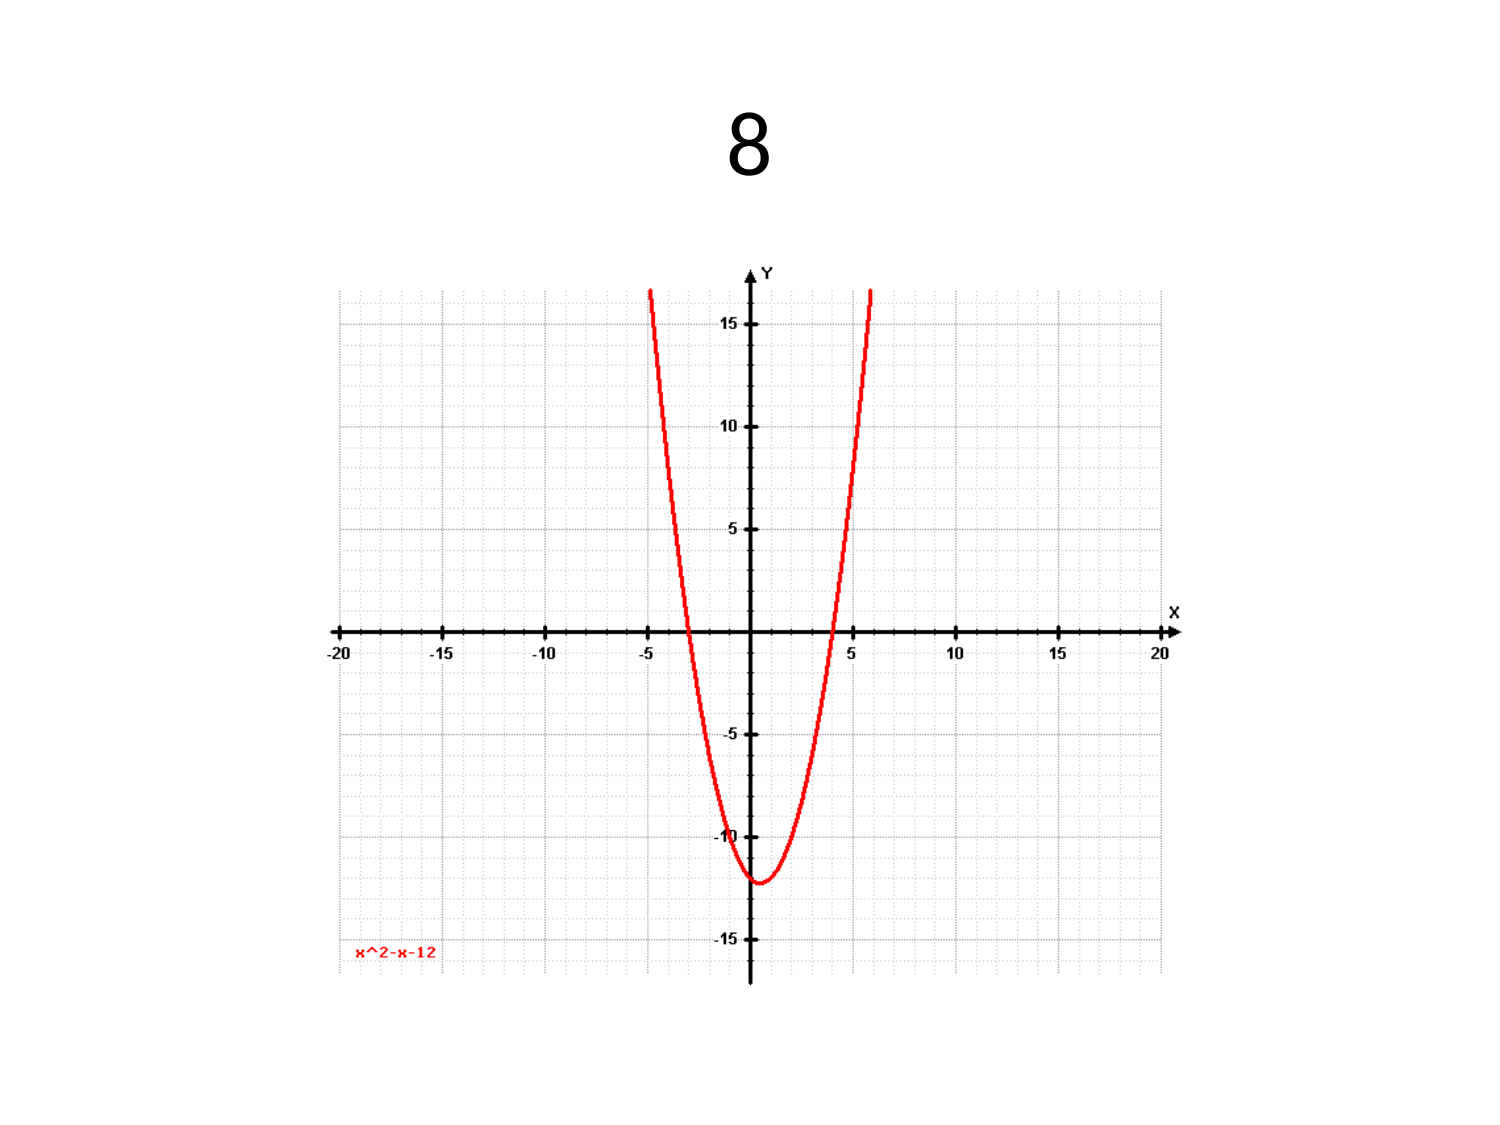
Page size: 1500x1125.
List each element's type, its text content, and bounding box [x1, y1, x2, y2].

title 8 [75, 45, 1425, 233]
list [309, 262, 1191, 1006]
